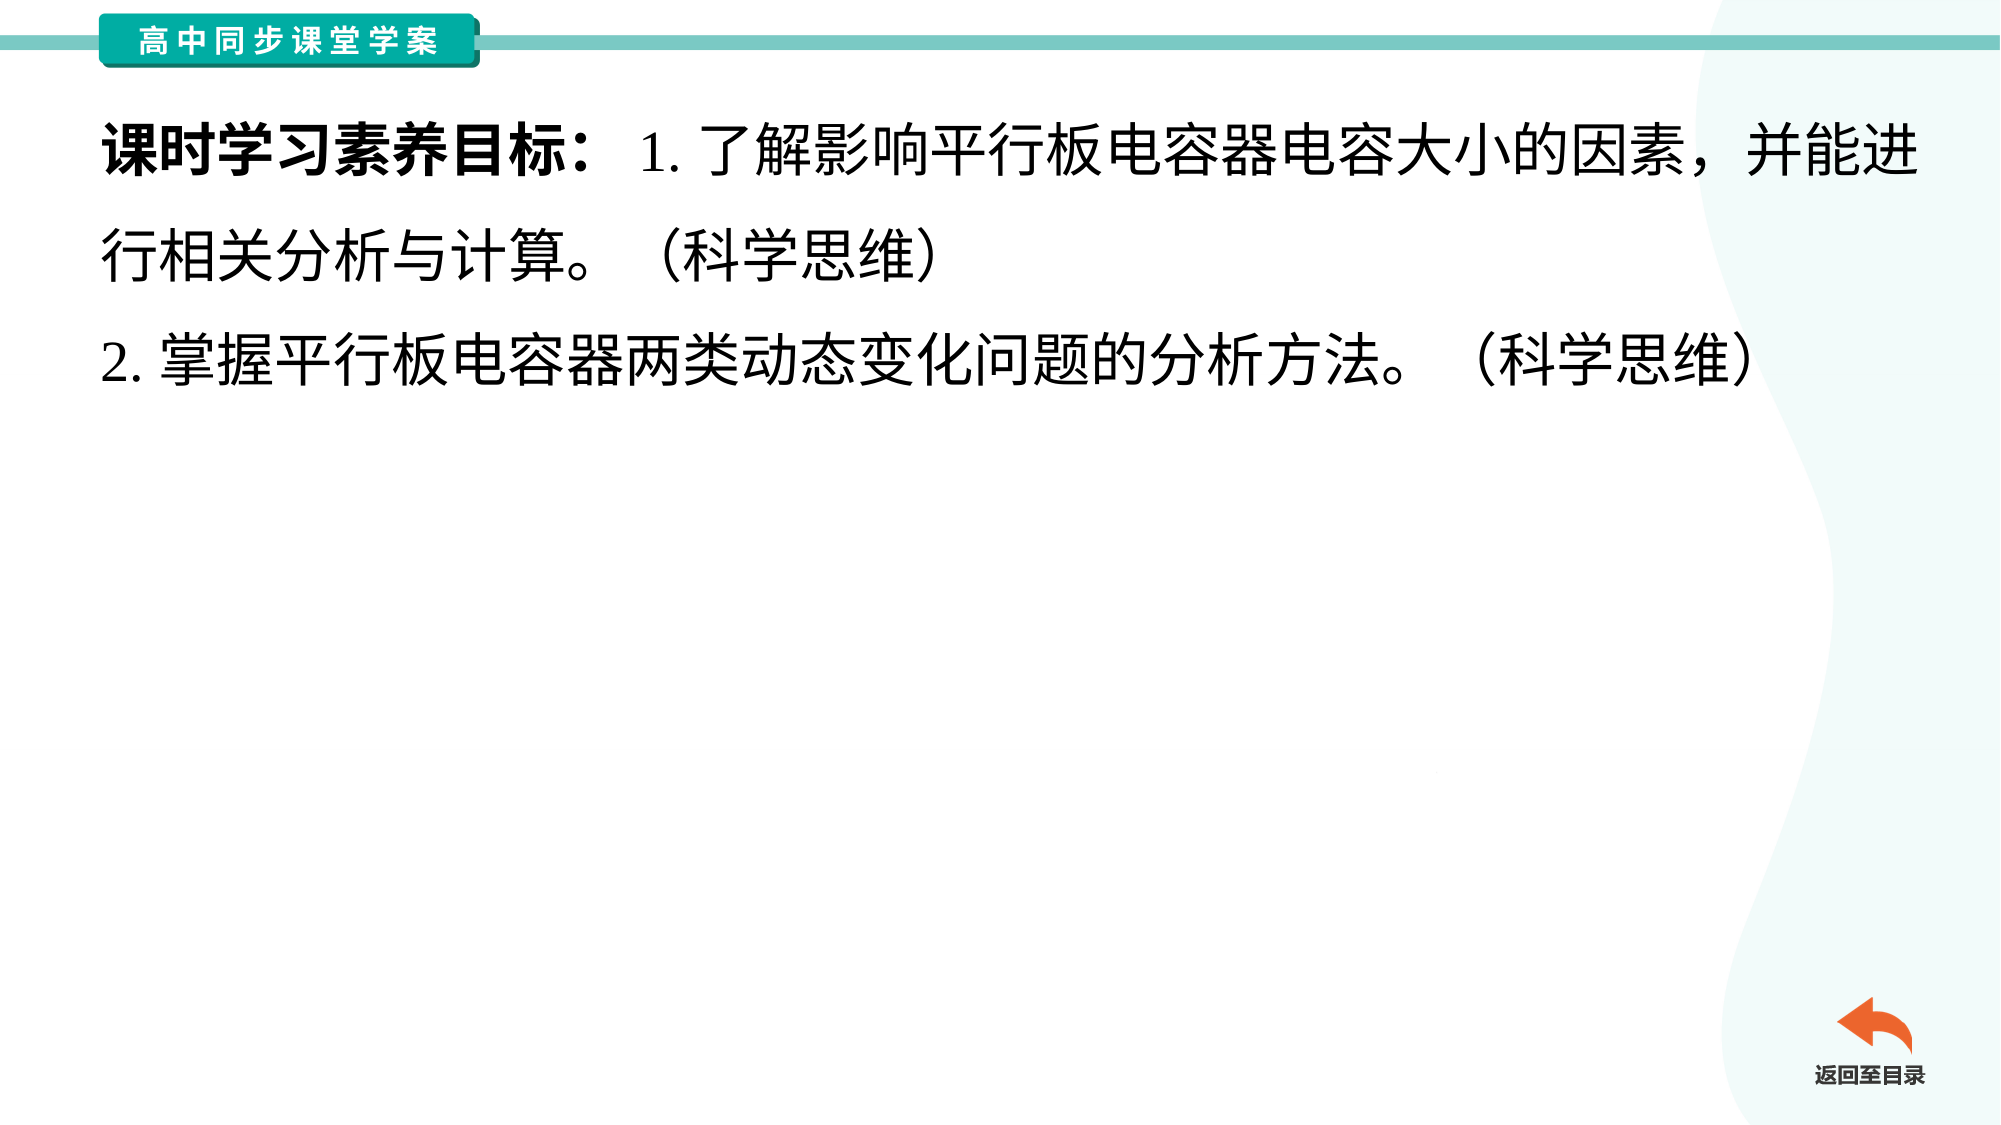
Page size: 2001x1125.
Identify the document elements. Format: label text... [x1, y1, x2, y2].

text_box 课时学习素养目标：1.了解影响平行板电容器电容大小的因素，并能进 行相关分析与计算。（科学思维） 2.掌握平行板电容器两类动态变化问题的分析方法。（科学思维） [100, 76, 1899, 383]
picture [0, 0, 2000, 1125]
